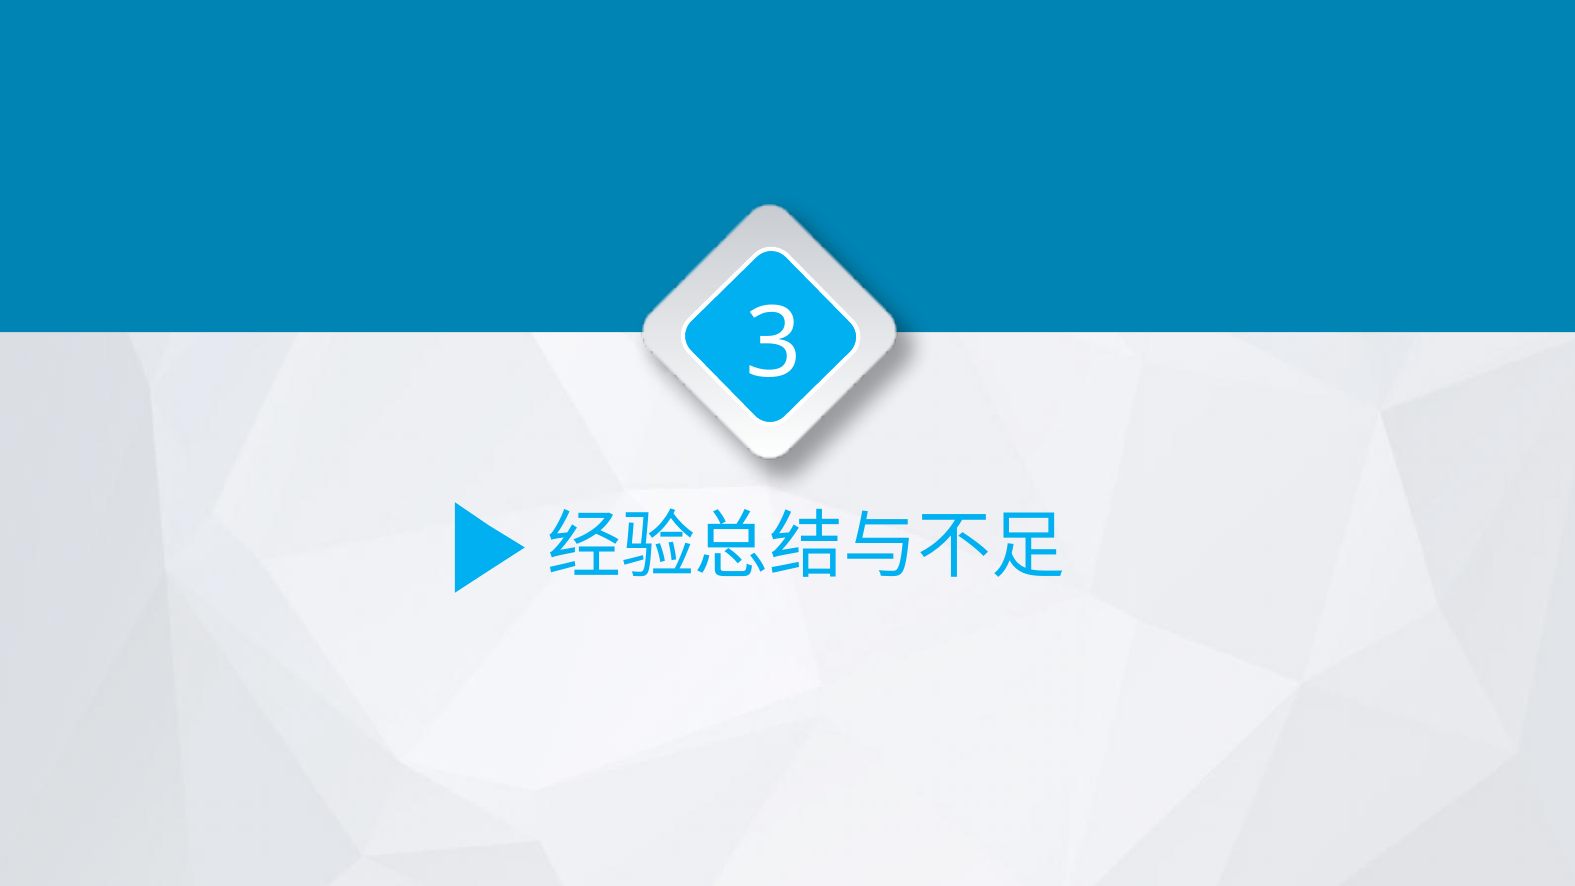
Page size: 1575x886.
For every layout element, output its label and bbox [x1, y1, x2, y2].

picture [0, 334, 1575, 886]
text_box [454, 489, 1093, 596]
text_box [0, 0, 1575, 334]
text_box [612, 174, 928, 488]
